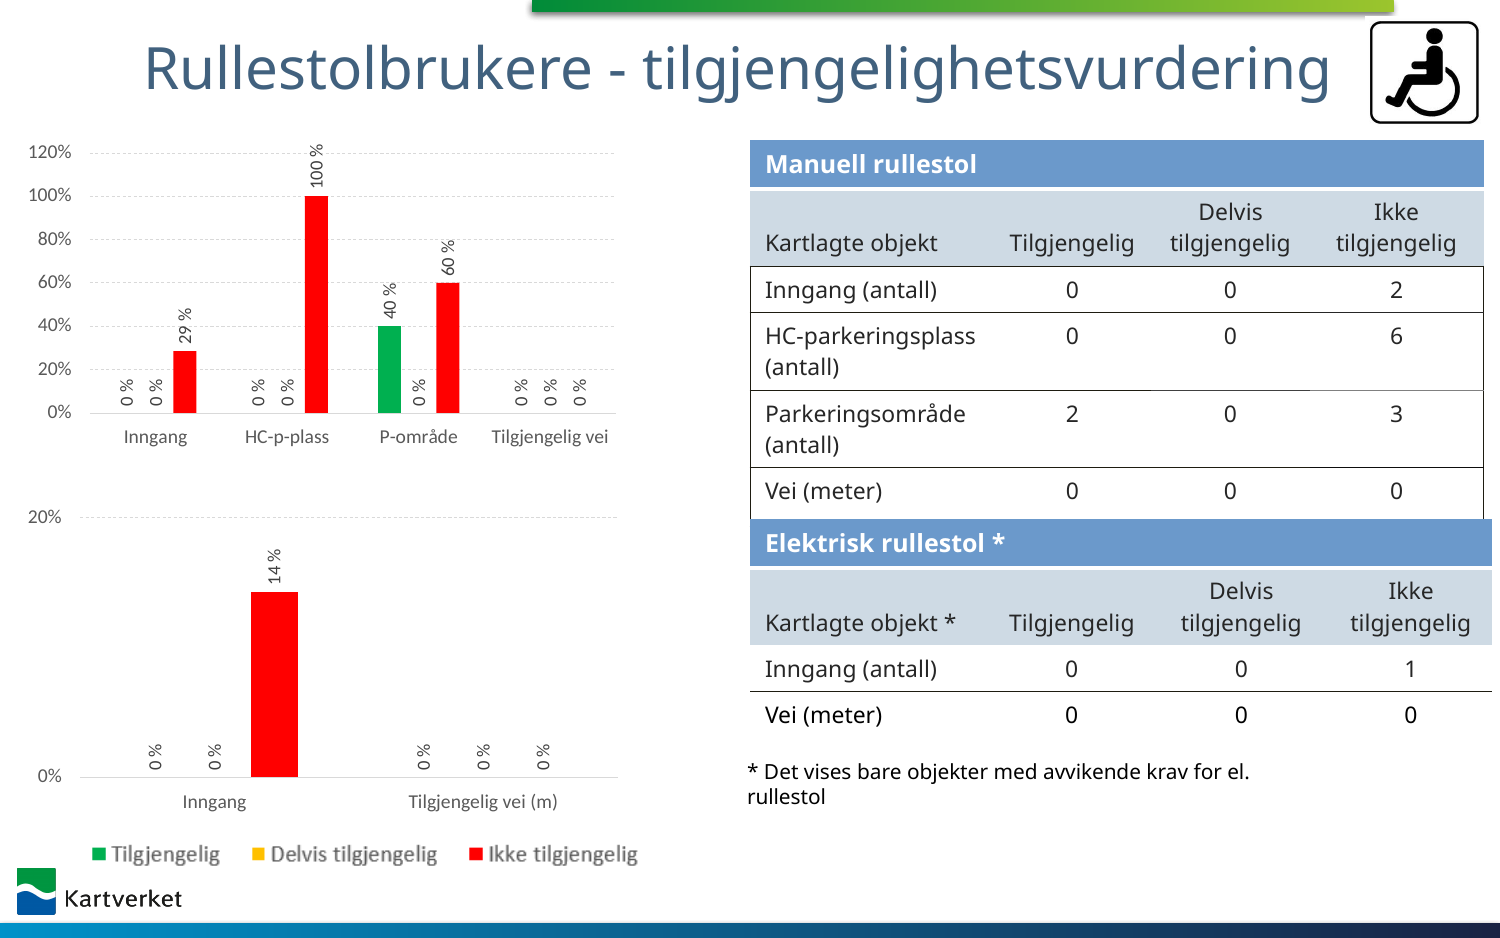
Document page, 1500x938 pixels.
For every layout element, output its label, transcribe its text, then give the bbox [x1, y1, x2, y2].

table_cell Kartlagte objekt * [750, 570, 991, 645]
table_cell 2 [1310, 267, 1483, 312]
table_cell Tilgjengelig [991, 570, 1153, 645]
text_box * Det vises bare objekter med avvikende krav for el. rullestol [732, 751, 1317, 816]
table_cell Parkeringsområde (antall) [751, 391, 994, 467]
table_cell 0 [1151, 391, 1310, 467]
table_header Manuell rullestol [750, 140, 1484, 187]
table_cell 0 [1153, 692, 1330, 738]
table_cell 3 [1310, 391, 1483, 467]
table_cell Delvis tilgjengelig [1153, 570, 1330, 645]
table_cell 0 [991, 645, 1153, 691]
picture [1365, 16, 1484, 129]
table_cell Ikke tilgjengelig [1310, 191, 1484, 266]
table_cell 0 [994, 267, 1151, 312]
table_cell Inngang (antall) [751, 267, 994, 312]
table_cell 0 [1151, 313, 1310, 390]
table_cell Kartlagte objekt [750, 191, 994, 266]
table_cell 1 [1330, 645, 1492, 691]
table_cell 0 [1330, 692, 1492, 738]
table_cell HC-parkeringsplass (antall) [751, 313, 994, 390]
table_cell Inngang (antall) [750, 645, 991, 691]
table_cell Ikke tilgjengelig [1330, 570, 1492, 645]
table_cell Vei (meter) [750, 692, 991, 738]
picture [20, 499, 630, 822]
table_cell 6 [1310, 313, 1483, 390]
picture [86, 838, 643, 870]
table_cell 0 [994, 313, 1151, 390]
table_cell 0 [991, 692, 1153, 738]
table_cell 0 [994, 468, 1151, 519]
table_cell Vei (meter) [751, 468, 994, 519]
text_box Rullestolbrukere - tilgjengelighetsvurdering [39, 12, 1348, 109]
table_cell 0 [1151, 267, 1310, 312]
table_header Elektrisk rullestol * [750, 519, 1492, 566]
table_cell Tilgjengelig [994, 191, 1151, 266]
table_cell 0 [1310, 468, 1483, 519]
table_cell 0 [1151, 468, 1310, 519]
picture [20, 135, 629, 457]
table_cell 0 [1153, 645, 1330, 691]
table_cell 2 [994, 391, 1151, 467]
table_cell Delvis tilgjengelig [1151, 191, 1310, 266]
